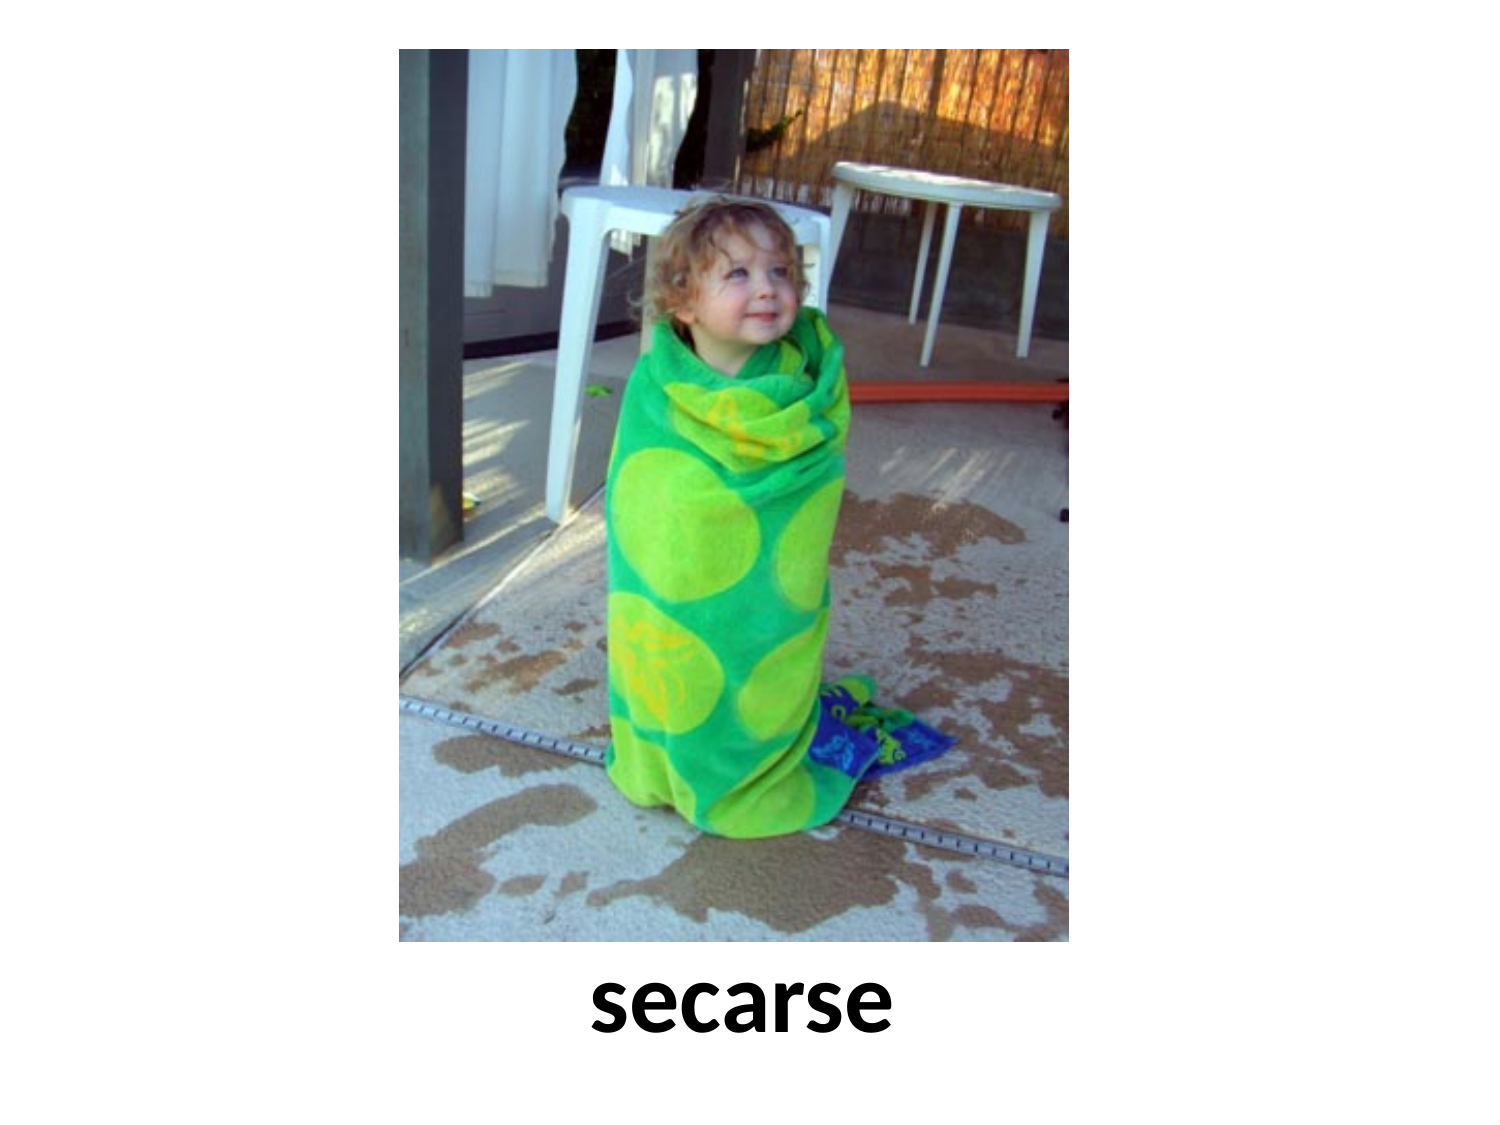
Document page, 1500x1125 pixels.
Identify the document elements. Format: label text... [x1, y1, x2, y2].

text_box secarse [574, 950, 950, 1060]
picture [399, 49, 1069, 942]
